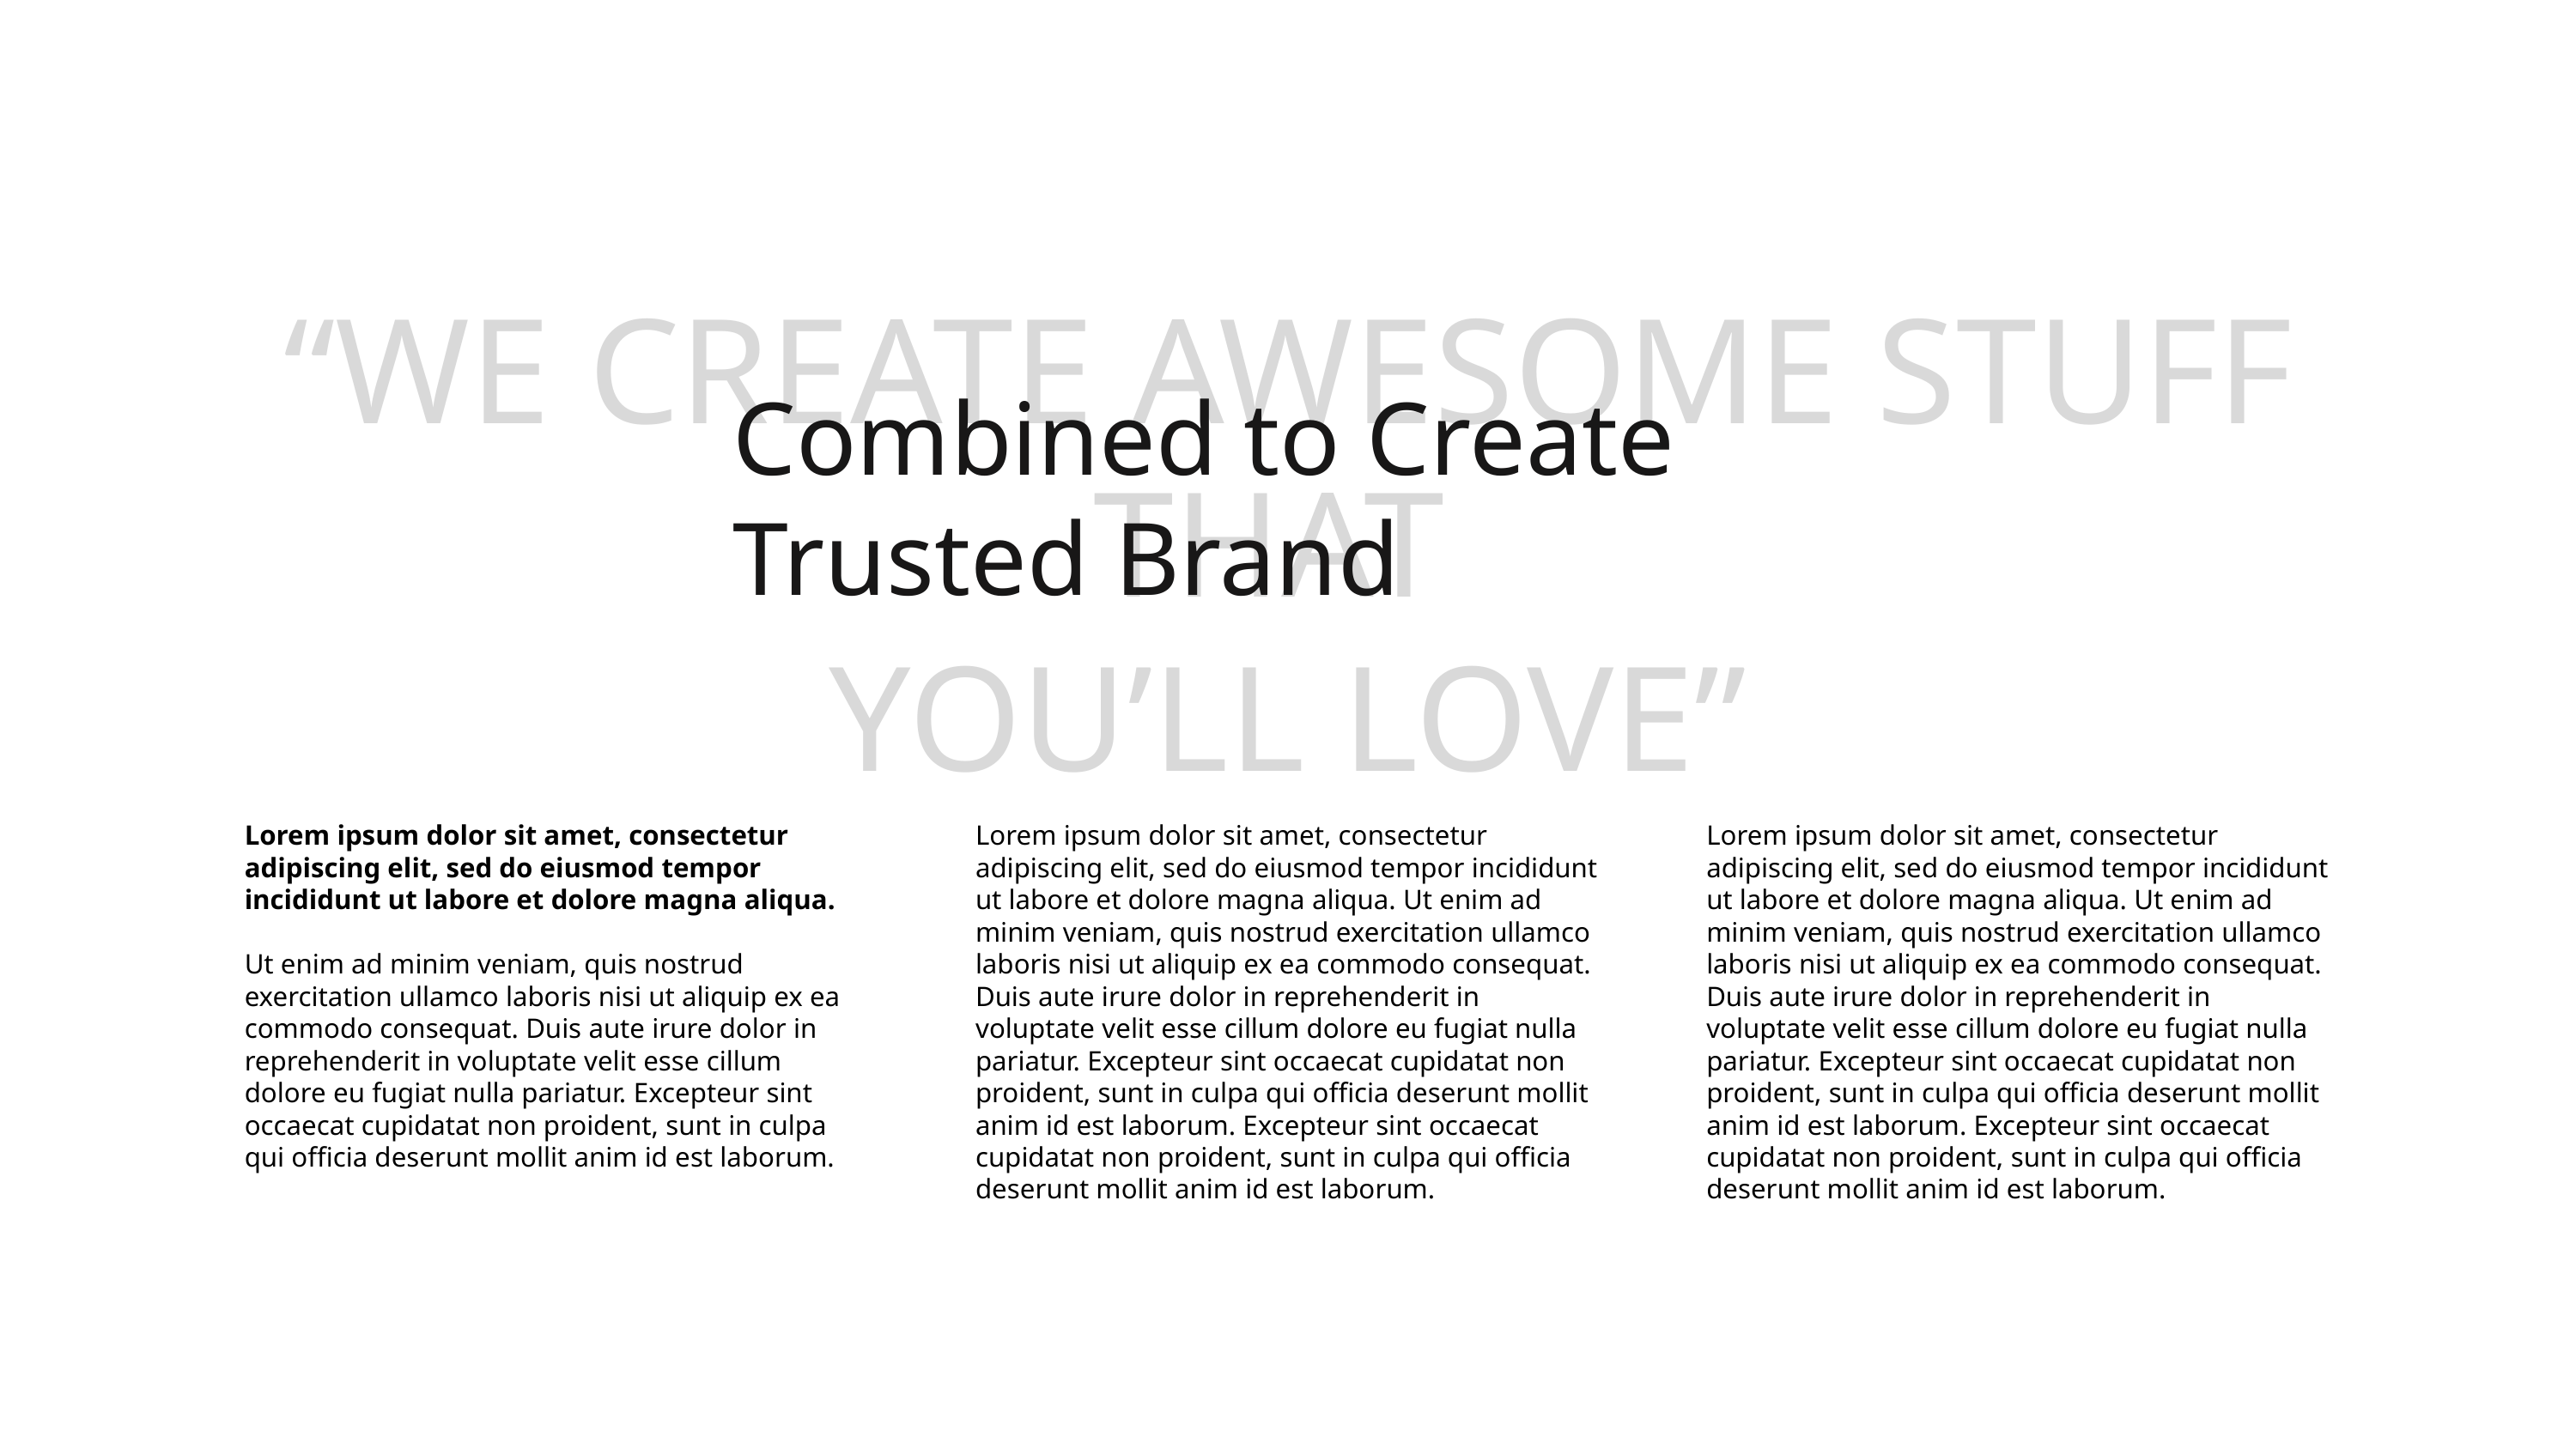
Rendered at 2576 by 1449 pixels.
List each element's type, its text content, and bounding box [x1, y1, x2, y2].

text_box Lorem ipsum dolor sit amet, consectetur adipiscing elit, sed do eiusmod tempor incididunt ut labore et dolore magna aliqua. Ut enim ad minim veniam, quis nostrud exercitation ullamco laboris nisi ut aliquip ex ea commodo consequat. Duis aute irure dolor in reprehenderit in voluptate velit esse cillum dolore eu fugiat nulla pariatur. Excepteur sint occaecat cupidatat non proident, sunt in culpa qui officia deserunt mollit anim id est laborum. Excepteur sint occaecat cupidatat non proident, sunt in culpa qui officia deserunt mollit anim id est laborum. [963, 812, 1613, 1211]
text_box “WE CREATE AWESOME STUFF THAT YOU’LL LOVE” [231, 271, 2344, 807]
text_box Lorem ipsum dolor sit amet, consectetur adipiscing elit, sed do eiusmod tempor incididunt ut labore et dolore magna aliqua. Ut enim ad minim veniam, quis nostrud exercitation ullamco laboris nisi ut aliquip ex ea commodo consequat. Duis aute irure dolor in reprehenderit in voluptate velit esse cillum dolore eu fugiat nulla pariatur. Excepteur sint occaecat cupidatat non proident, sunt in culpa qui officia deserunt mollit anim id est laborum. [232, 812, 883, 1179]
text_box Combined to Create Trusted Brand [720, 368, 1757, 622]
text_box Lorem ipsum dolor sit amet, consectetur adipiscing elit, sed do eiusmod tempor incididunt ut labore et dolore magna aliqua. Ut enim ad minim veniam, quis nostrud exercitation ullamco laboris nisi ut aliquip ex ea commodo consequat. Duis aute irure dolor in reprehenderit in voluptate velit esse cillum dolore eu fugiat nulla pariatur. Excepteur sint occaecat cupidatat non proident, sunt in culpa qui officia deserunt mollit anim id est laborum. Excepteur sint occaecat cupidatat non proident, sunt in culpa qui officia deserunt mollit anim id est laborum. [1693, 812, 2344, 1211]
